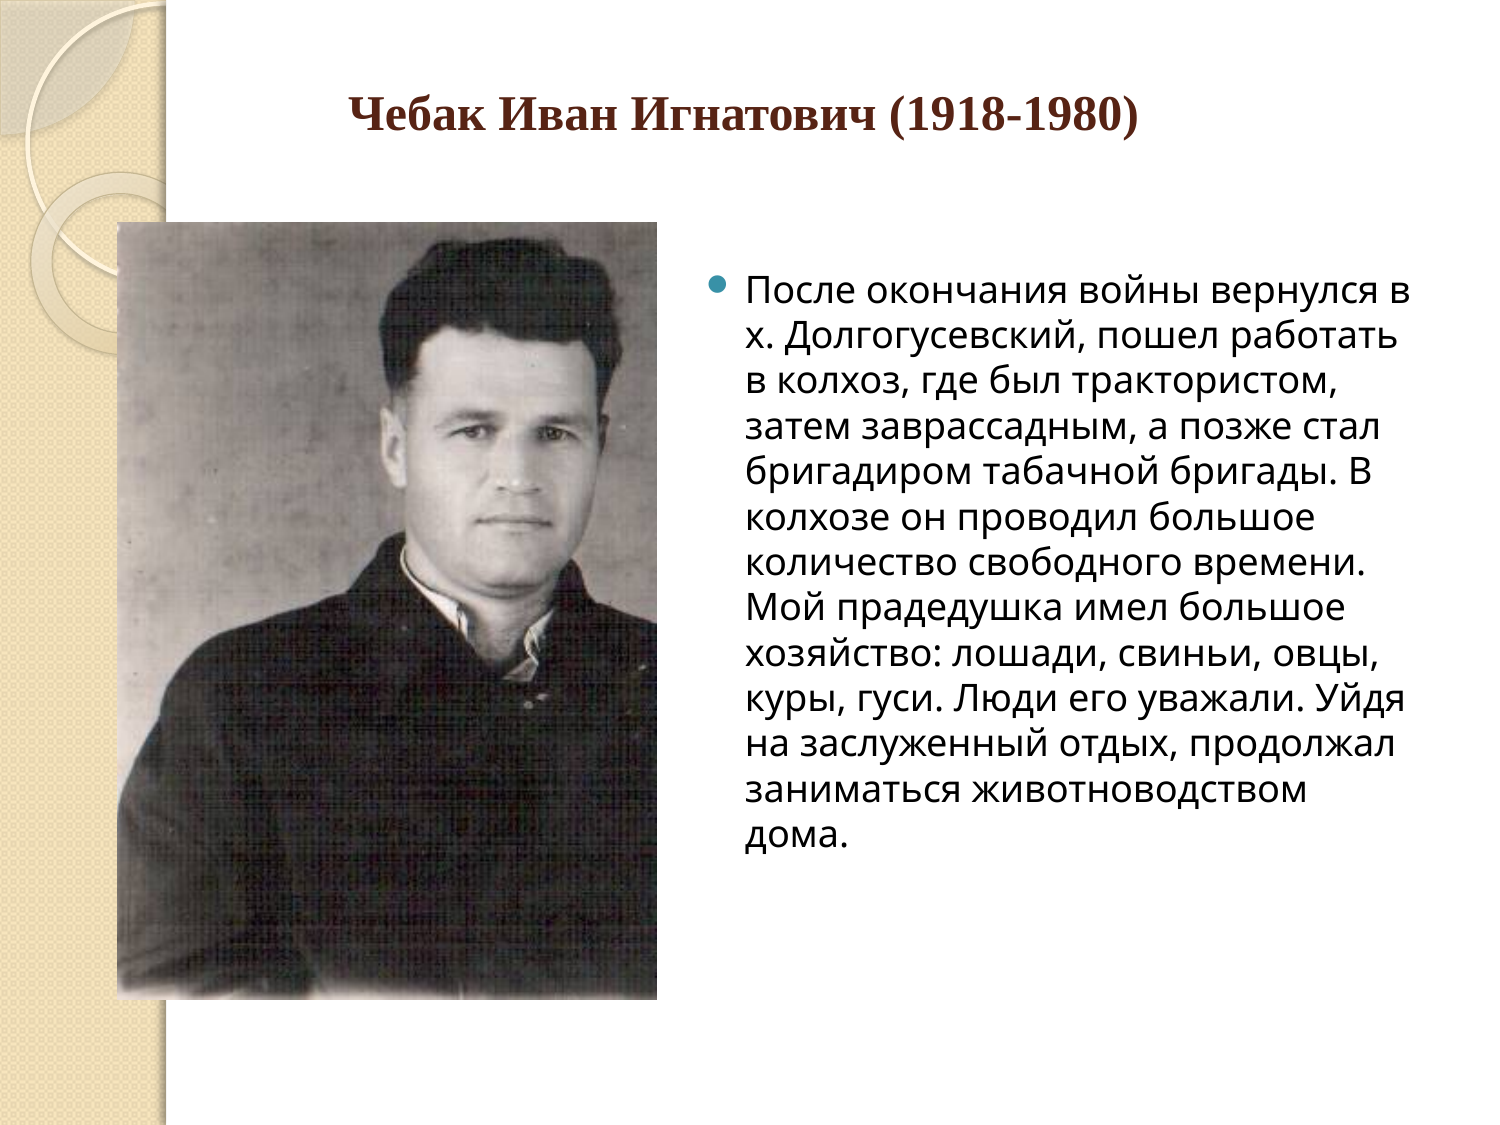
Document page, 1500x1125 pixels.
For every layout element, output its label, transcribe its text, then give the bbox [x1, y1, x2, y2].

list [116, 222, 657, 1000]
title Чебак Иван Игнатович (1918-1980) [235, 45, 1278, 176]
list После окончания войны вернулся в х. Долгогусевский, пошел работать в колхоз, где был трактористом, затем заврассадным, а позже стал бригадиром табачной бригады. В колхозе он проводил большое количество свободного времени. Мой прадедушка имел большое хозяйство: лошади, свиньи, овцы, куры, гуси. Люди его уважали. Уйдя на заслуженный отдых, продолжал заниматься животноводством дома. [679, 257, 1431, 903]
